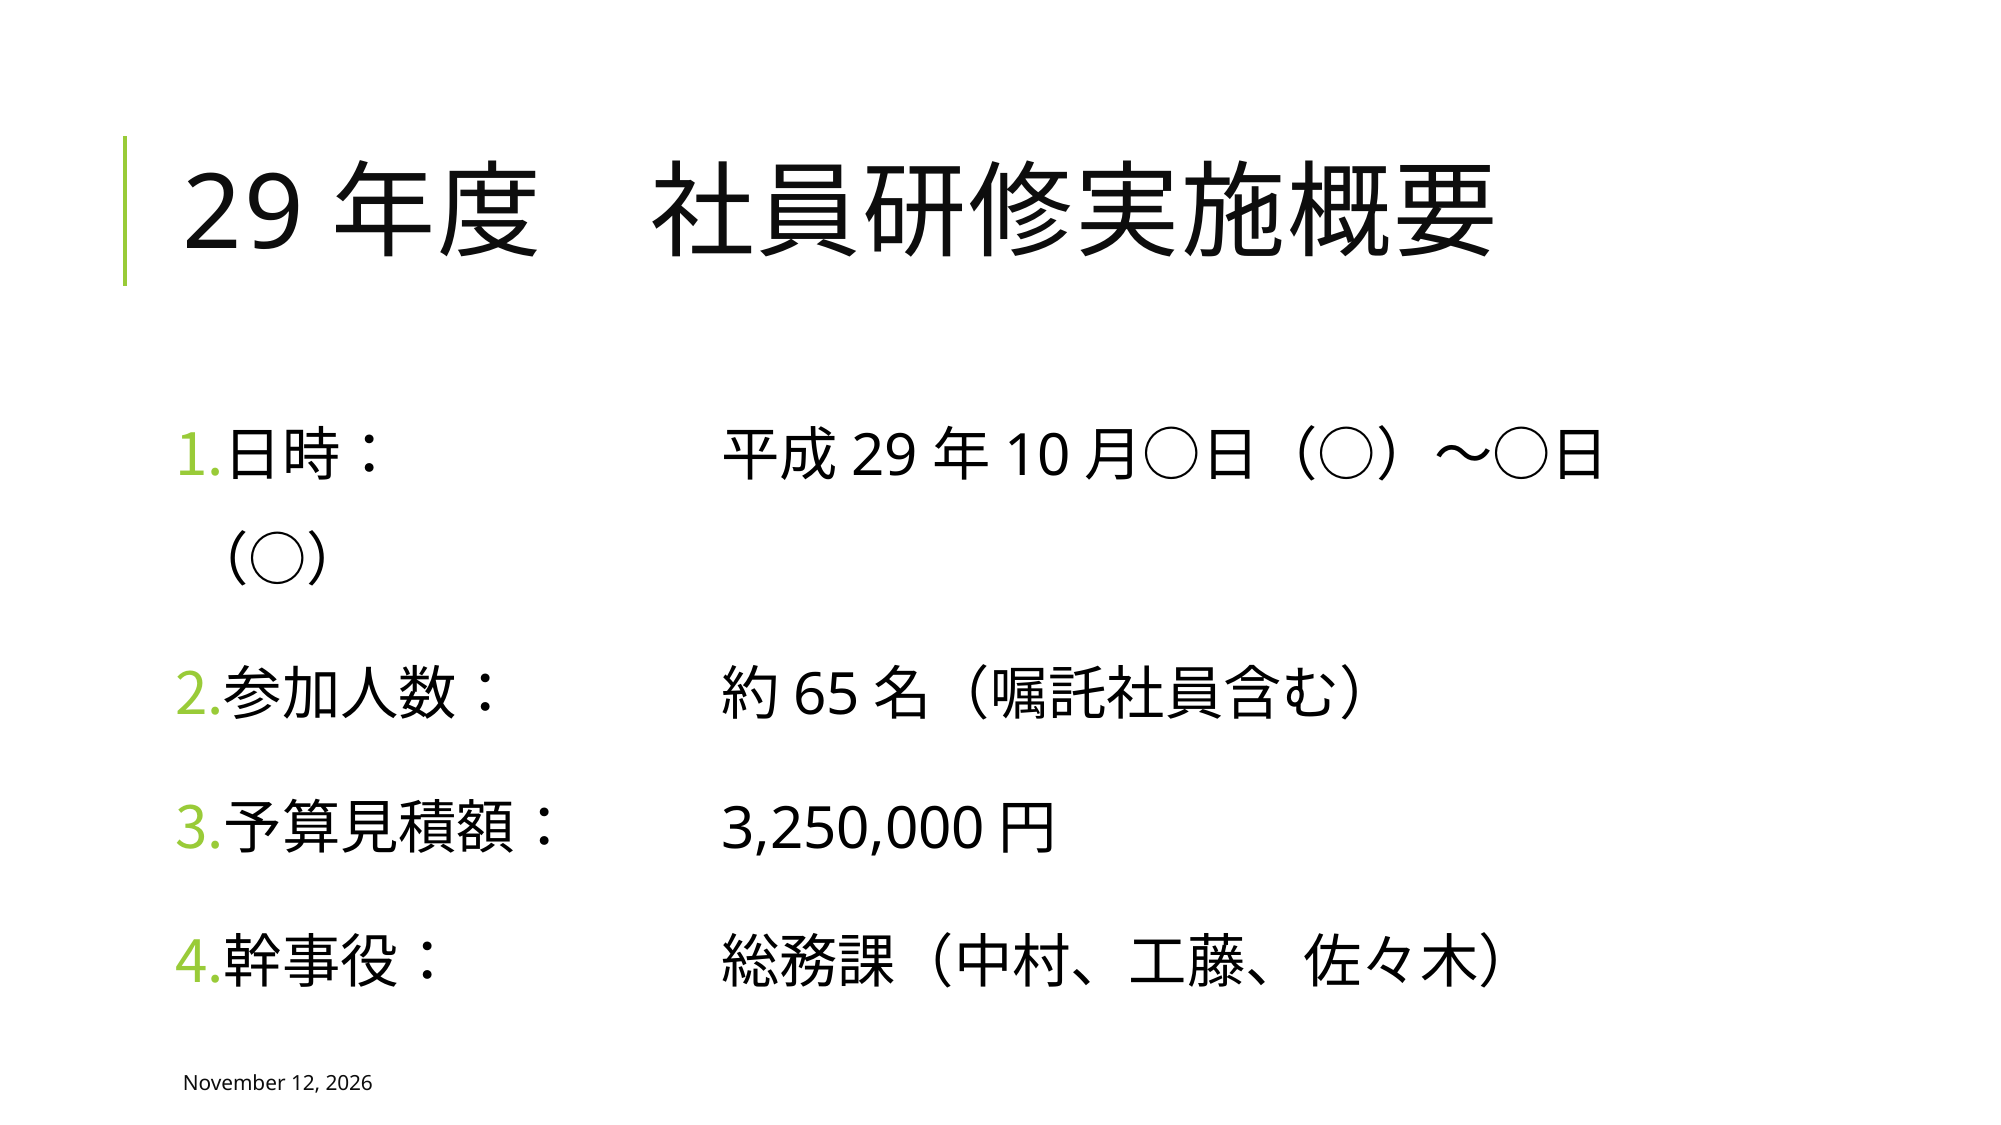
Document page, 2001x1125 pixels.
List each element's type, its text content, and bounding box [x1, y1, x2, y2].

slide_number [168, 1061, 522, 1107]
title 29年度 社員研修実施概要 [168, 96, 1763, 342]
list 日時： 平成29年10月○日（○）～○日（○） 参加人数： 約65名（嘱託社員含む） 予算見積額： 3,250,000円 幹事役： 総務課（中村、工藤、佐々木） [168, 375, 1763, 1035]
